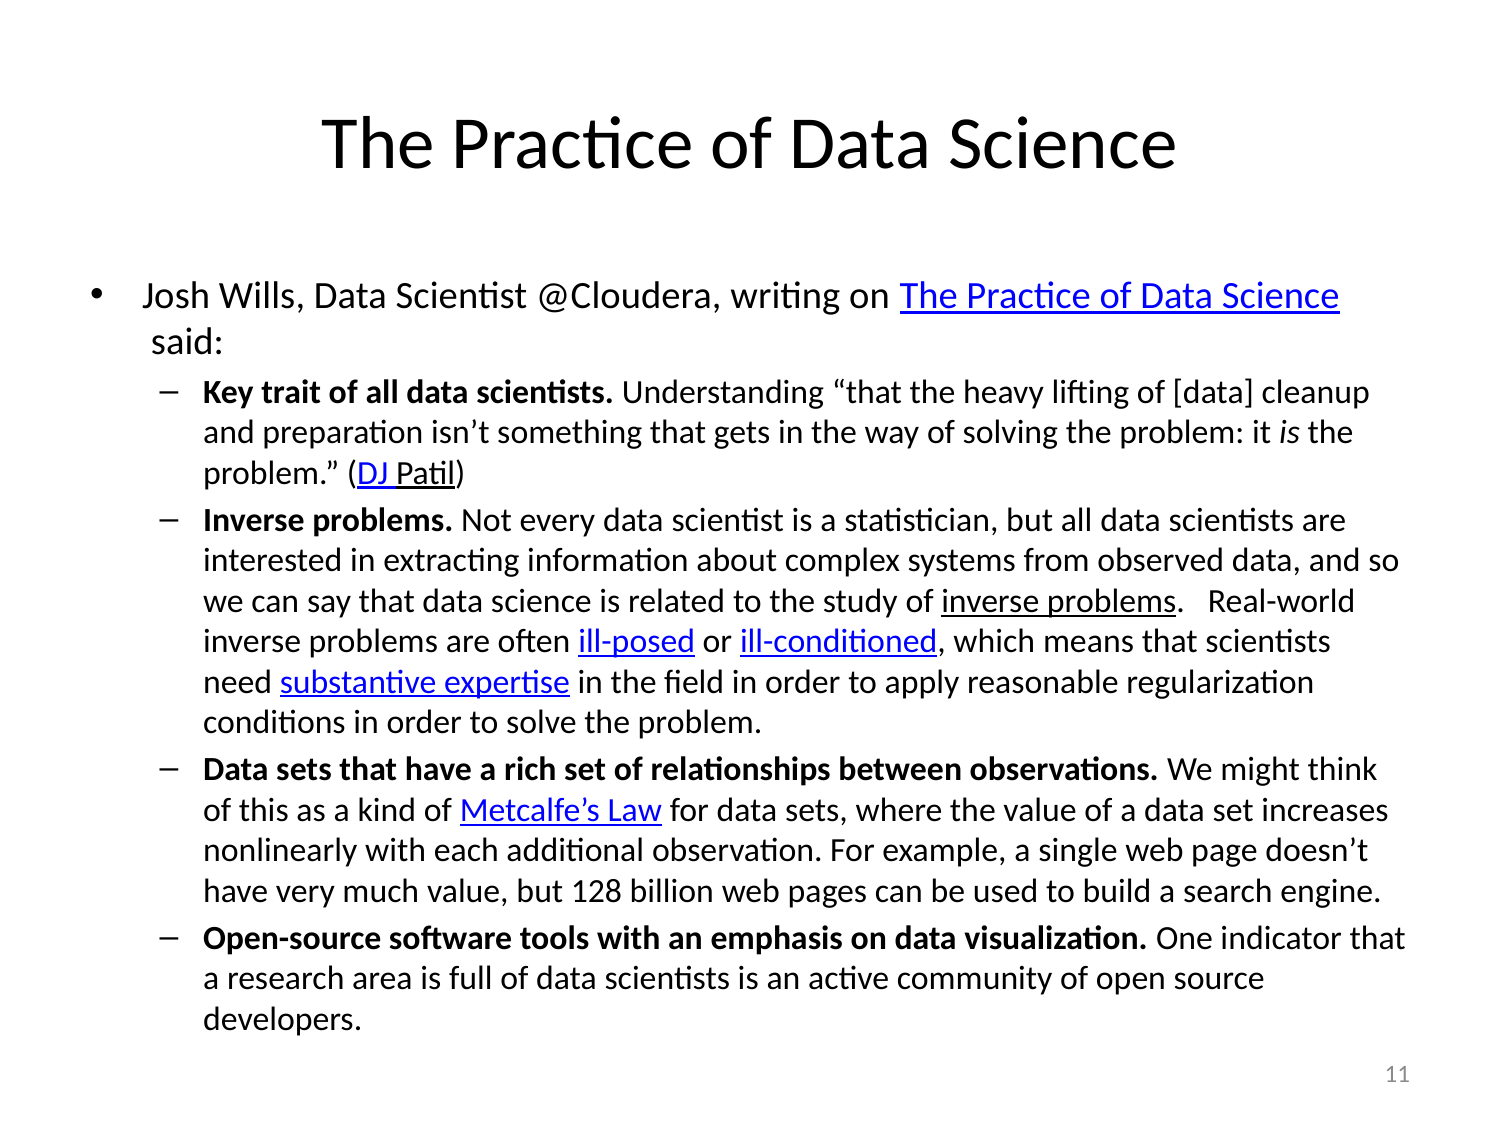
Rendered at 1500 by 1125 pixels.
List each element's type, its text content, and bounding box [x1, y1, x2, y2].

slide_number 11 [1074, 1042, 1425, 1103]
title The Practice of Data Science [75, 45, 1425, 233]
list Josh Wills, Data Scientist @Cloudera, writing on The Practice of Data Science said: Key trait of all data scientists. Understanding “that the heavy lifting of [data] cleanup and preparation isn’t something that gets in the way of solving the problem: it is the problem.” (DJ Patil) Inverse problems. Not every data scientist is a statistician, but all data scientists are interested in extracting information about complex systems from observed data, and so we can say that data science is related to the study of inverse problems. Real-world inverse problems are often ill-posed or ill-conditioned, which means that scientists need substantive expertise in the field in order to apply reasonable regularization conditions in order to solve the problem. Data sets that have a rich set of relationships between observations. We might think of this as a kind of Metcalfe’s Law for data sets, where the value of a data set increases nonlinearly with each additional observation. For example, a single web page doesn’t have very much value, but 128 billion web pages can be used to build a search engine. Open-source software tools with an emphasis on data visualization. One indicator that a research area is full of data scientists is an active community of open source developers. [75, 262, 1425, 1063]
